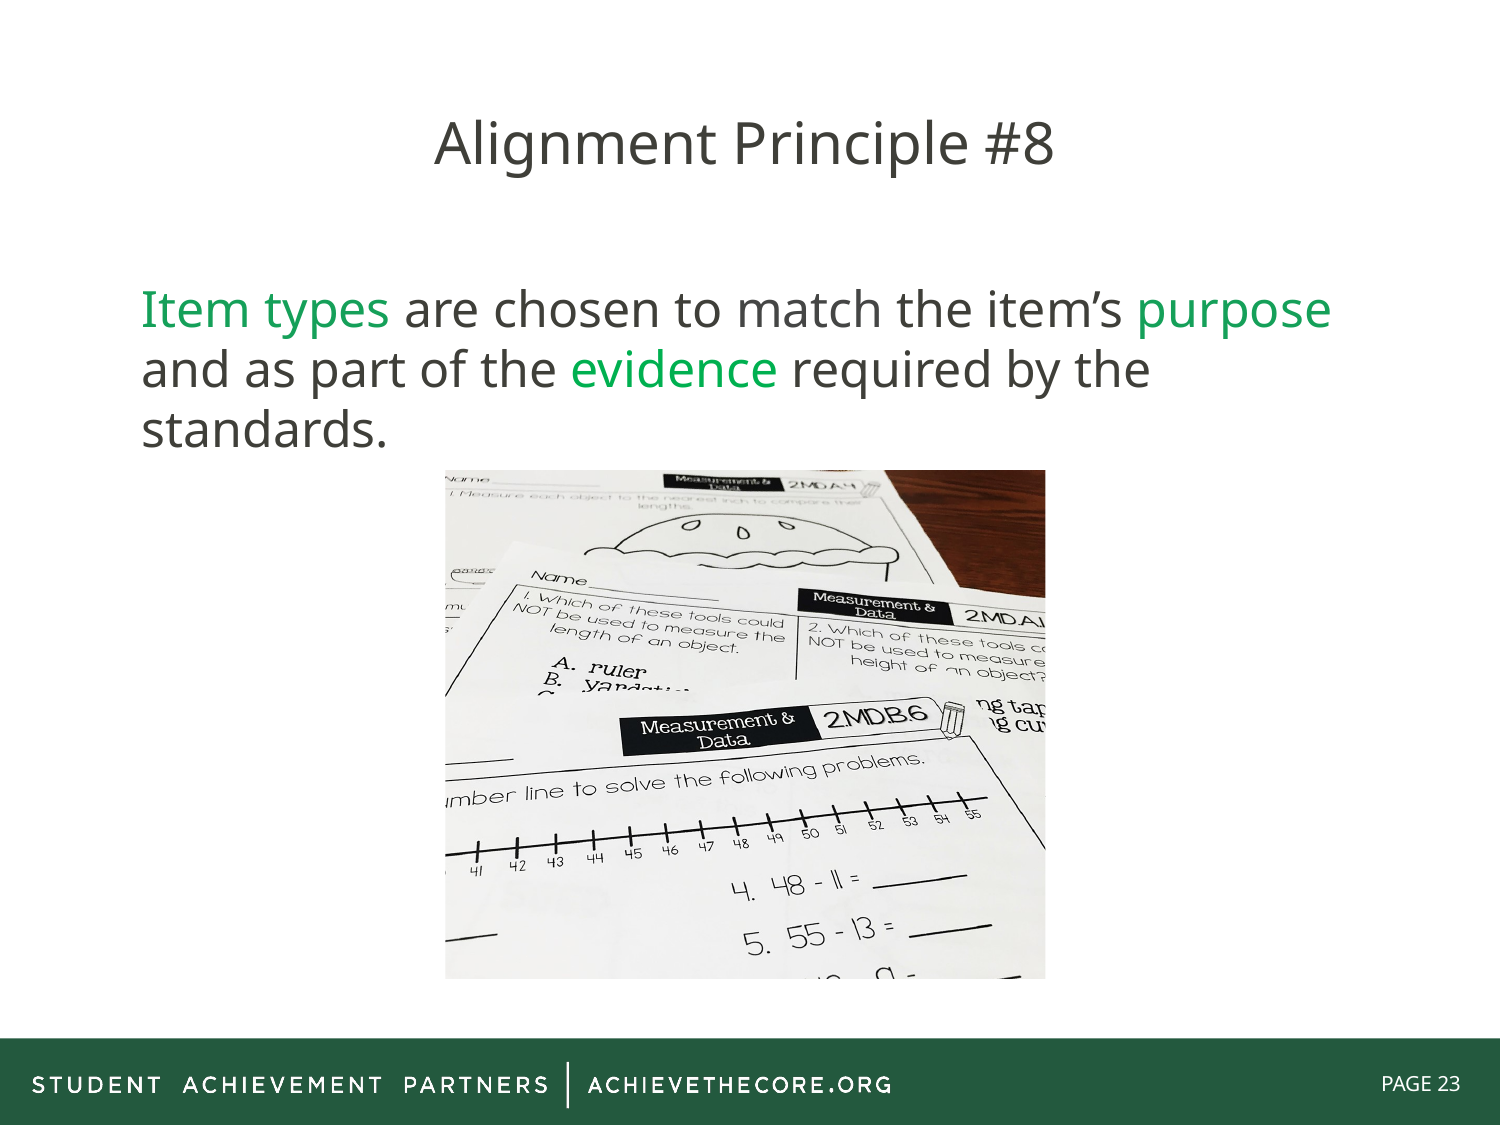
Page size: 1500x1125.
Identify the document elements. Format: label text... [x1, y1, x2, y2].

list Item types are chosen to match the item’s purpose and as part of the evidence required by the standards. [70, 262, 1421, 1005]
picture [445, 470, 1046, 980]
picture [12, 1055, 911, 1112]
title Alignment Principle #8 [70, 47, 1421, 235]
